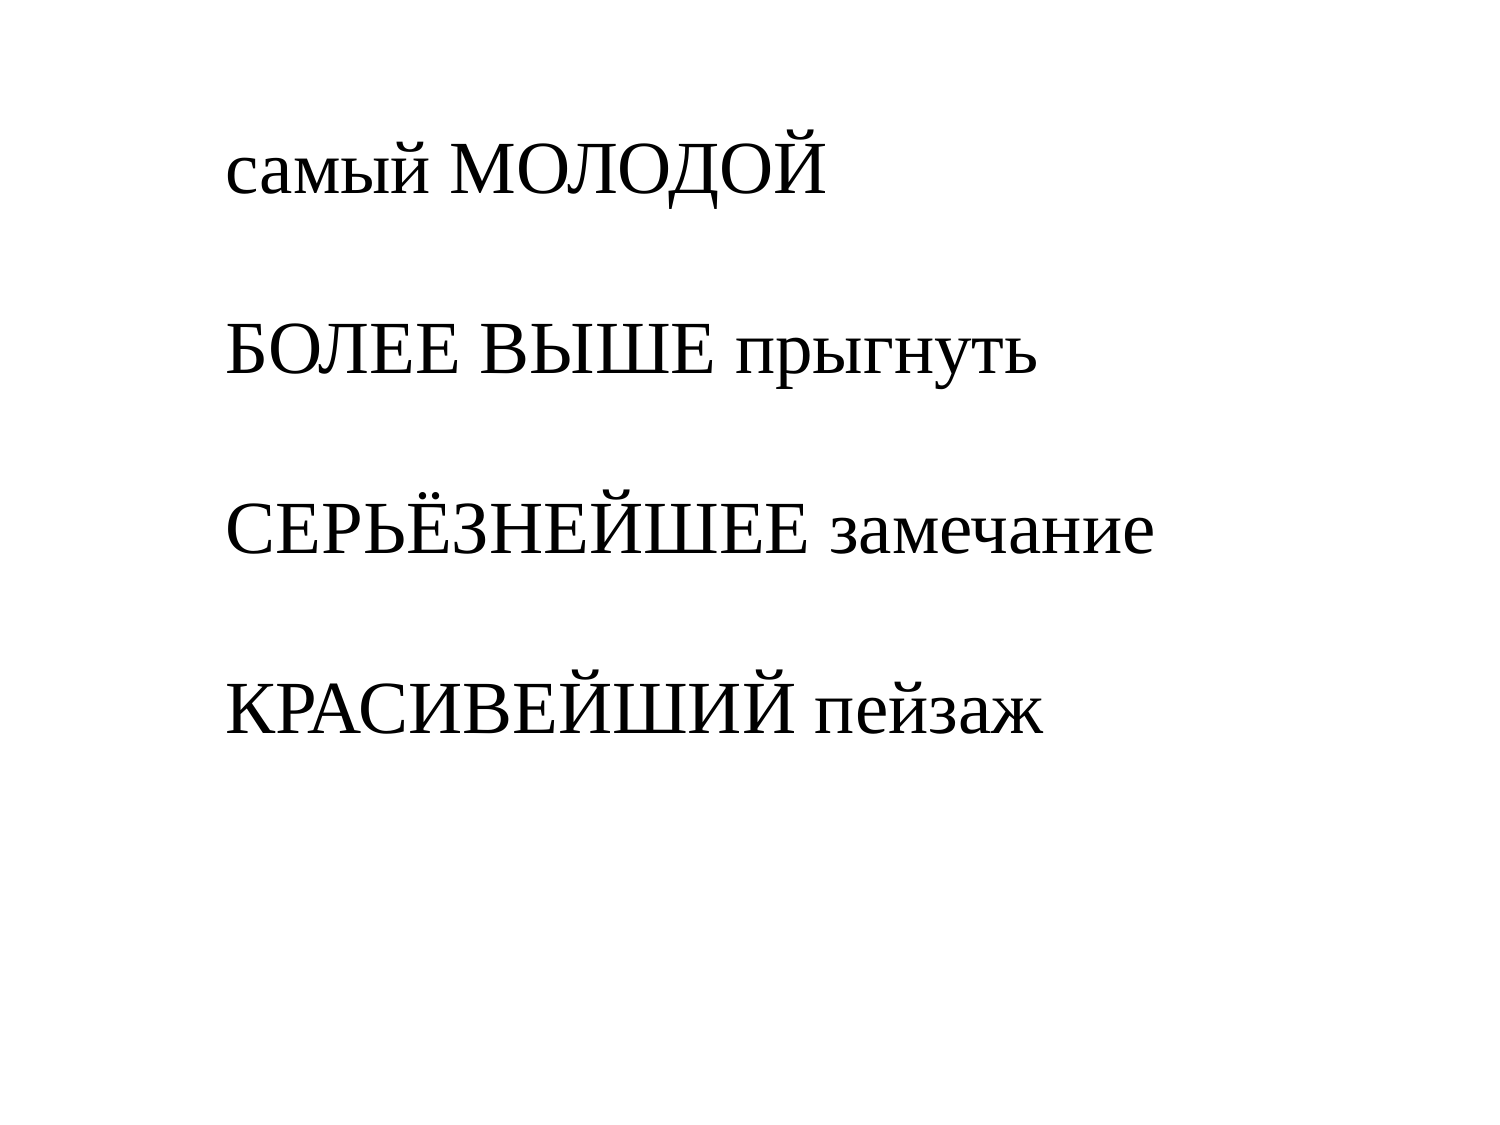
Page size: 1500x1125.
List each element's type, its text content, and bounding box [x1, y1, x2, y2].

text_box самый МОЛОДОЙ БОЛЕЕ ВЫШЕ прыгнуть СЕРЬЁЗНЕЙШЕЕ замечание КРАСИВЕЙШИЙ пейзаж [211, 111, 1372, 756]
